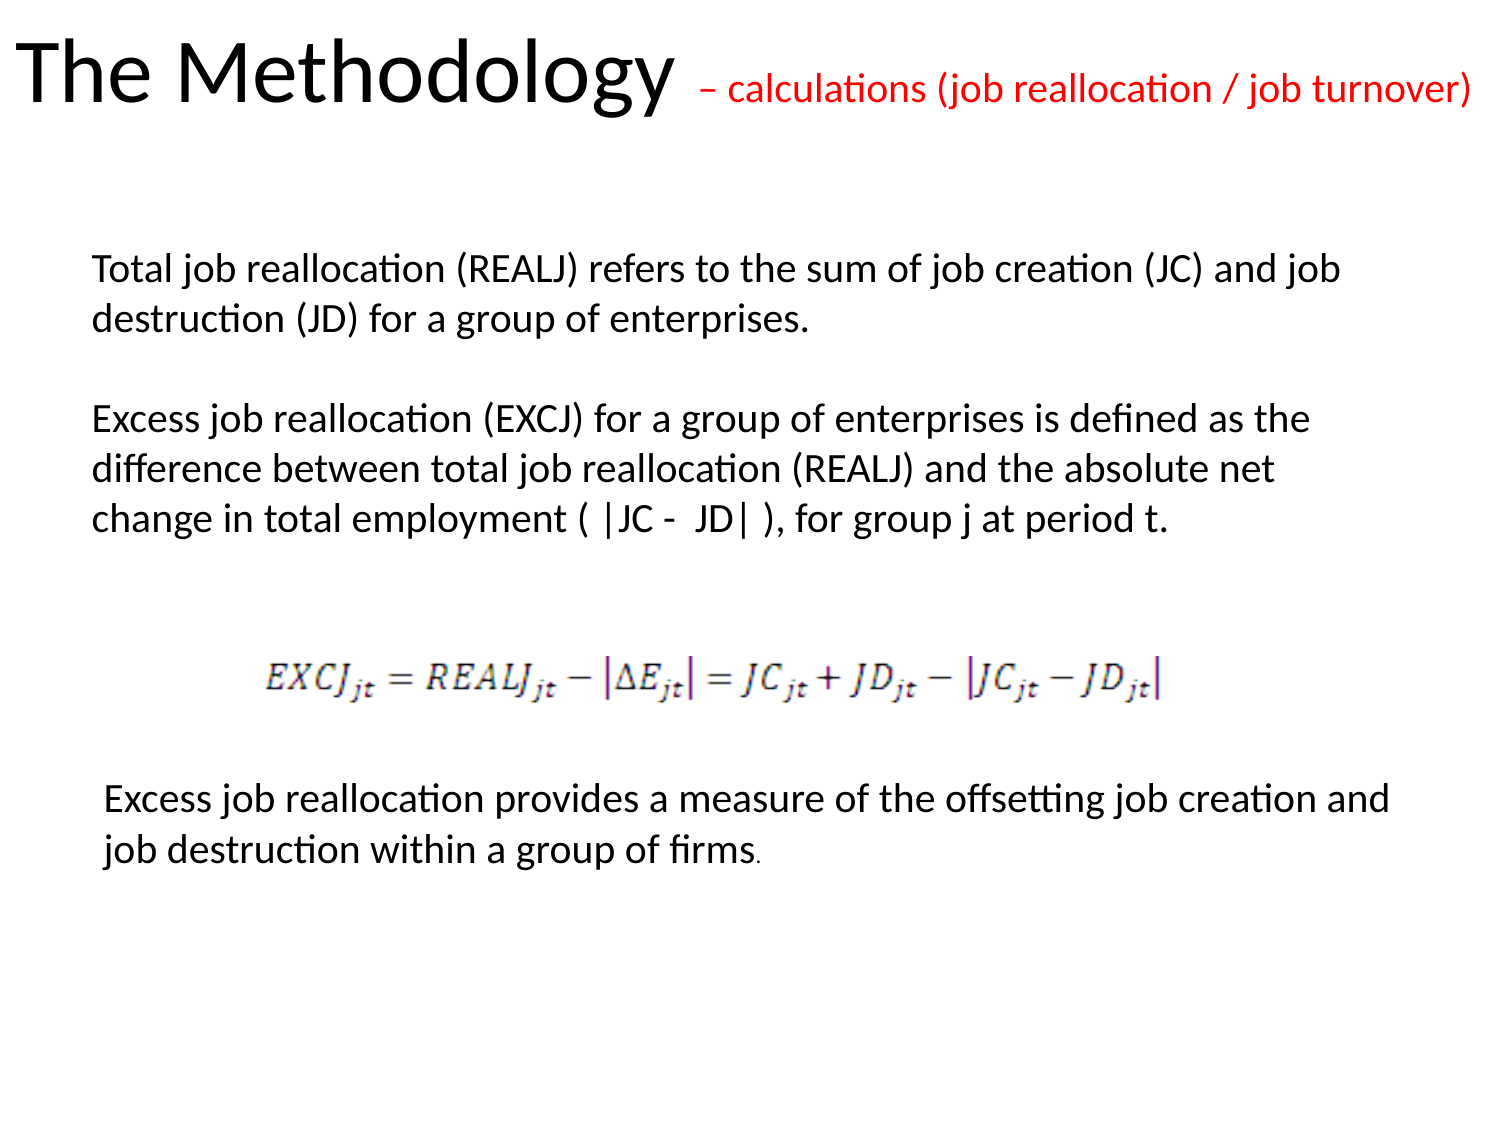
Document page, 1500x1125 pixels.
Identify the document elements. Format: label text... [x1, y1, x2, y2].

text_box Total job reallocation (REALJ) refers to the sum of job creation (JC) and job destruction (JD) for a group of enterprises. Excess job reallocation (EXCJ) for a group of enterprises is defined as the difference between total job reallocation (REALJ) and the absolute net change in total employment ( |JC - JD| ), for group j at period t. [76, 233, 1388, 594]
title The Methodology – calculations (job reallocation / job turnover) [0, 0, 1500, 160]
text_box Excess job reallocation provides a measure of the offsetting job creation and job destruction within a group of firms. [88, 763, 1412, 879]
picture [265, 656, 1162, 717]
